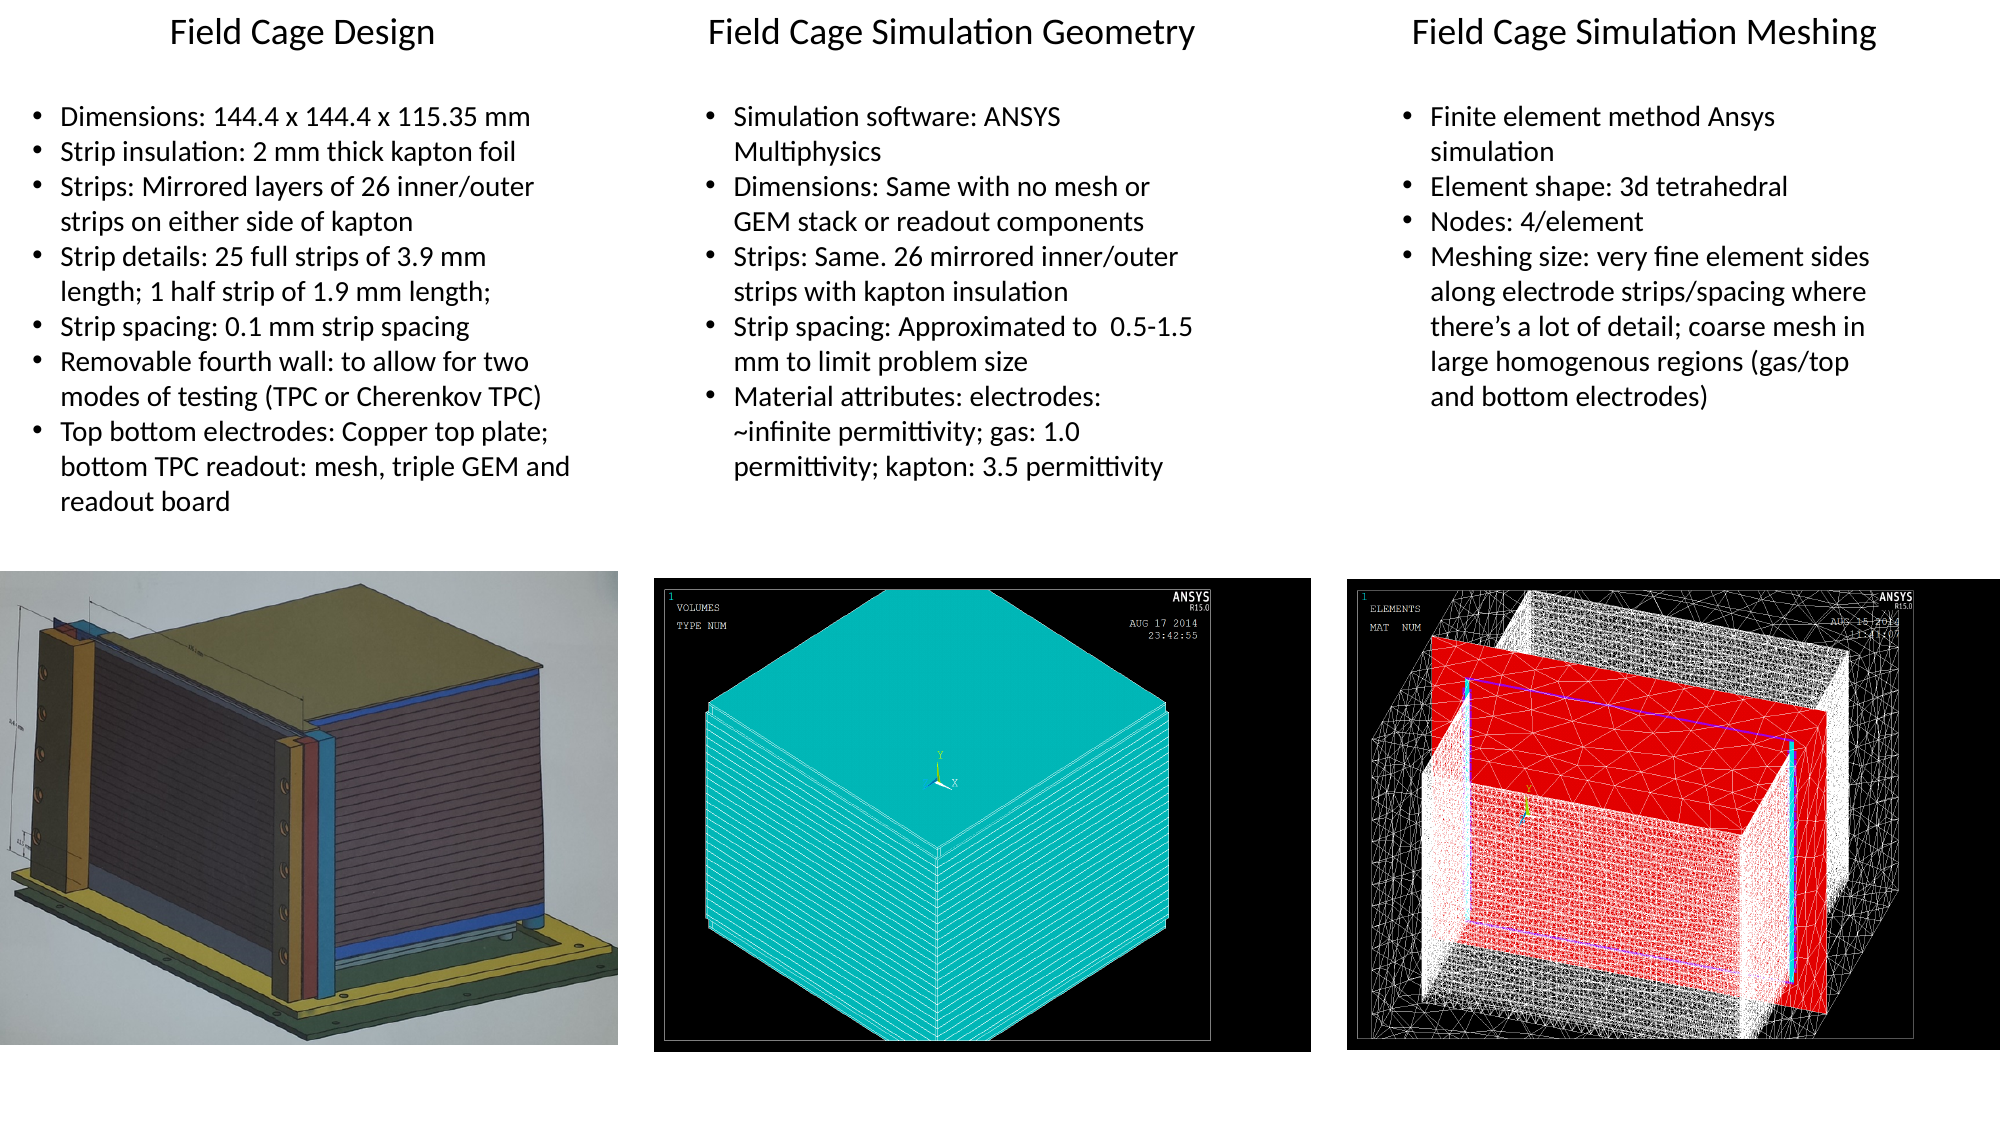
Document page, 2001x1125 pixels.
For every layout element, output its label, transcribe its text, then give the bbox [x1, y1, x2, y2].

picture [1347, 579, 2000, 1050]
text_box Field Cage Simulation Meshing Finite element method Ansys simulation Element shape: 3d tetrahedral Nodes: 4/element Meshing size: very fine element sides along electrode strips/spacing where there’s a lot of detail; coarse mesh in large homogenous regions (gas/top and bottom electrodes) [1387, 0, 1902, 465]
text_box Field Cage Design Dimensions: 144.4 x 144.4 x 115.35 mm Strip insulation: 2 mm thick kapton foil Strips: Mirrored layers of 26 inner/outer strips on either side of kapton Strip details: 25 full strips of 3.9 mm length; 1 half strip of 1.9 mm length; Strip spacing: 0.1 mm strip spacing Removable fourth wall: to allow for two modes of testing (TPC or Cherenkov TPC) Top bottom electrodes: Copper top plate; bottom TPC readout: mesh, triple GEM and readout board [17, 0, 589, 570]
picture [0, 571, 618, 1045]
text_box Field Cage Simulation Geometry Simulation software: ANSYS Multiphysics Dimensions: Same with no mesh or GEM stack or readout components Strips: Same. 26 mirrored inner/outer strips with kapton insulation Strip spacing: Approximated to 0.5-1.5 mm to limit problem size Material attributes: electrodes: ~infinite permittivity; gas: 1.0 permittivity; kapton: 3.5 permittivity [690, 0, 1214, 490]
picture [654, 578, 1311, 1052]
